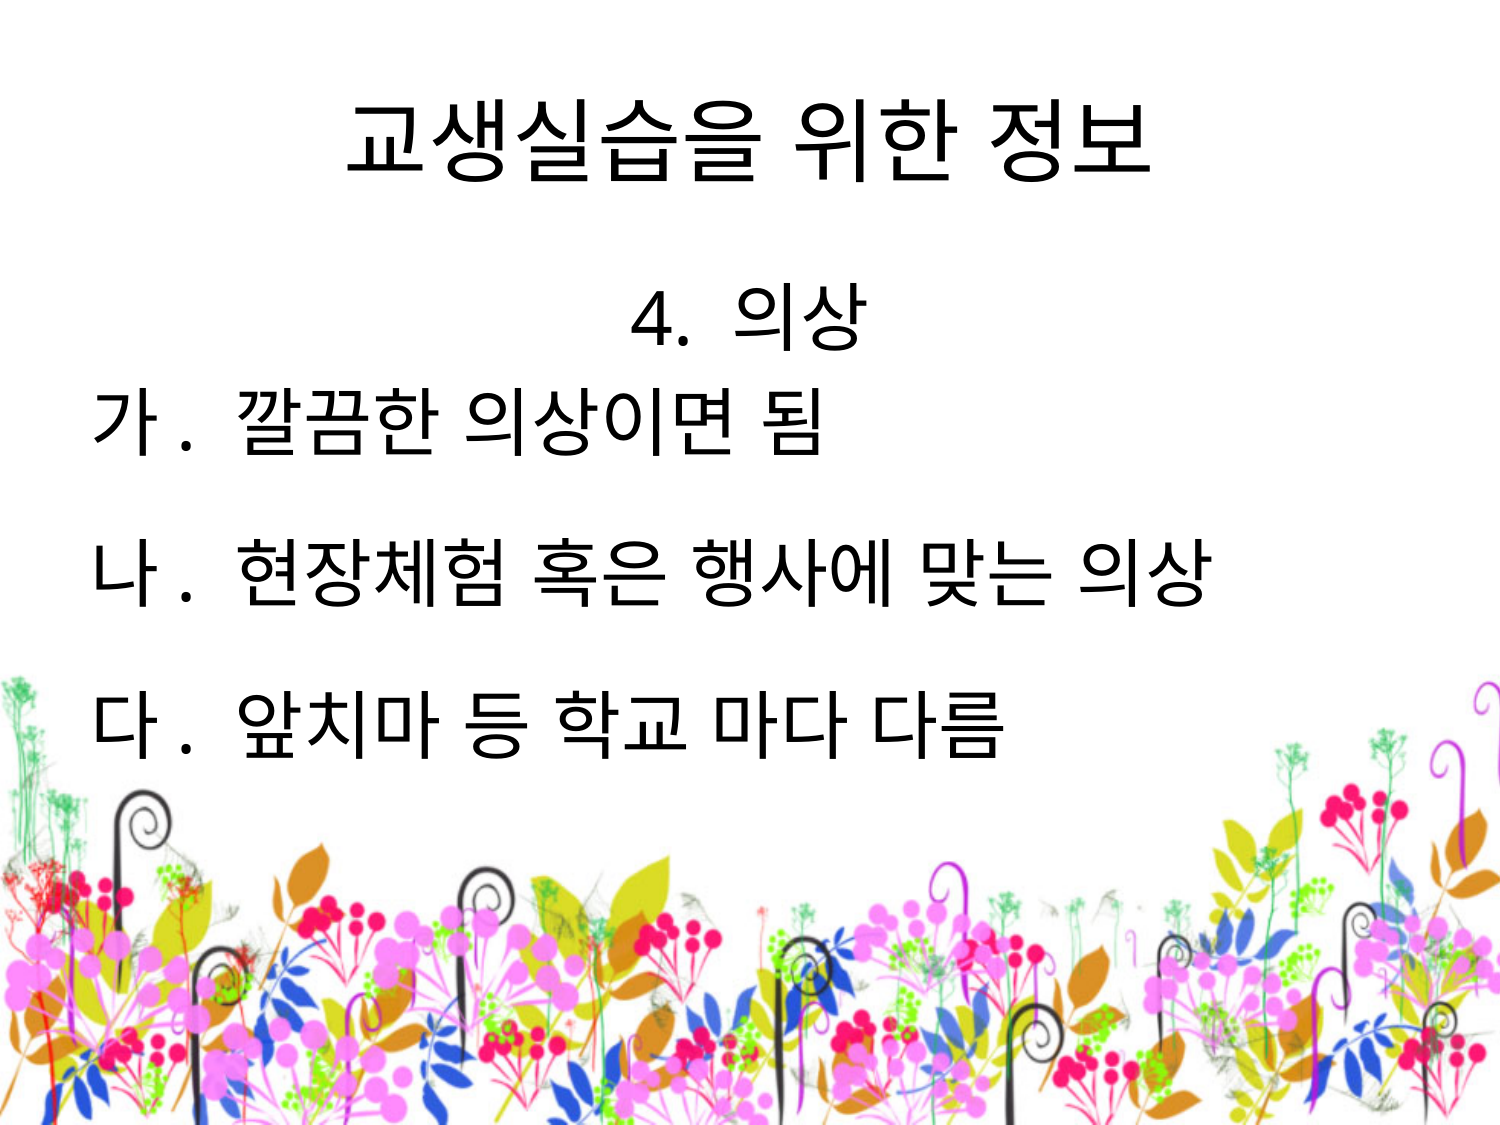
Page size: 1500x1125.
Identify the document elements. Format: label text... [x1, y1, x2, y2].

title 교생실습을 위한 정보 [75, 45, 1425, 233]
list 4. 의상 가. 깔끔한 의상이면 됨 나. 현장체험 혹은 행사에 맞는 의상 다. 앞치마 등 학교 마다 다름 [75, 262, 1425, 1005]
picture [0, 0, 1500, 1125]
